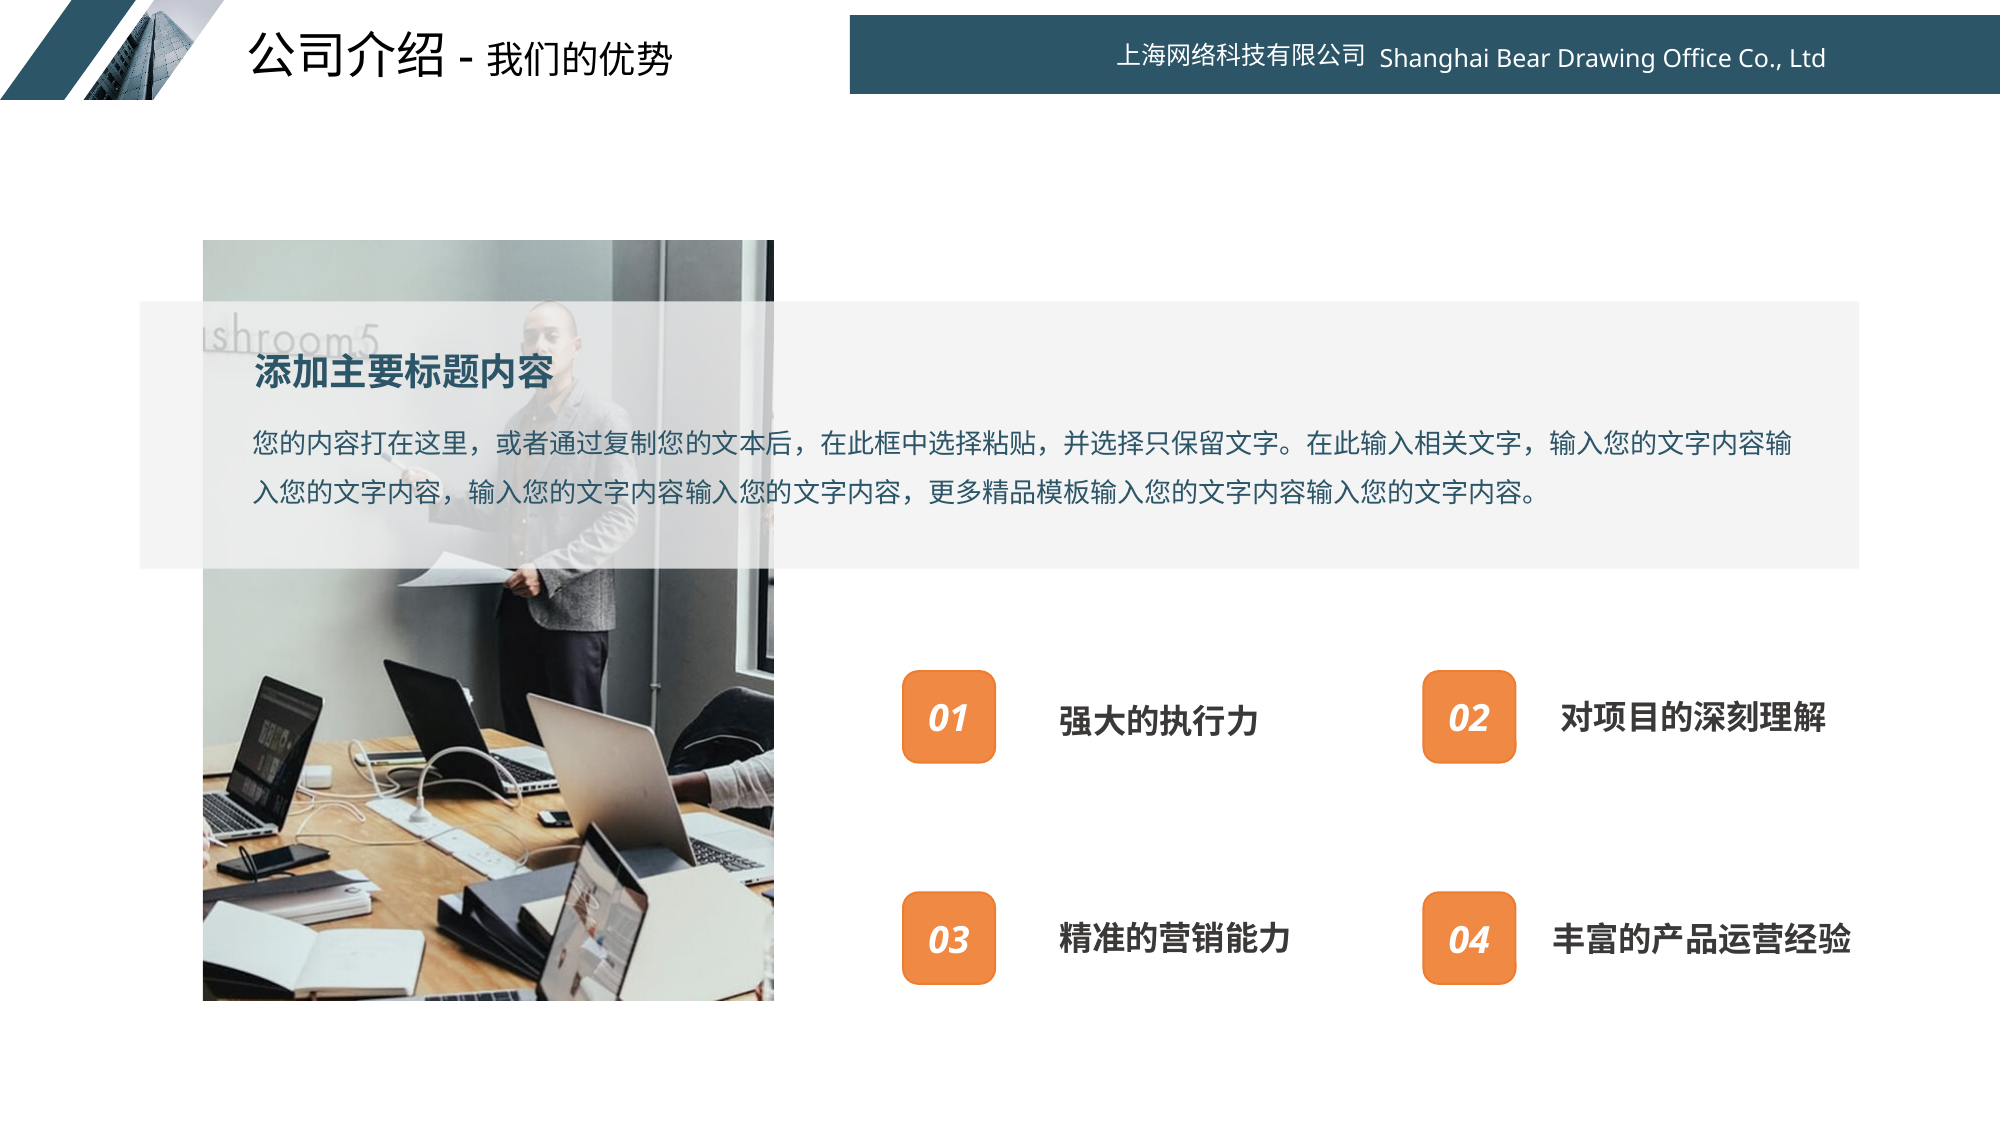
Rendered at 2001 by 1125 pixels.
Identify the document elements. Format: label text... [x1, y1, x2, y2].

text_box 精准的营销能力 [997, 916, 1356, 957]
text_box [202, 569, 775, 1001]
text_box 丰富的产品运营经验 [1517, 918, 1923, 958]
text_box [0, 0, 900, 100]
text_box [139, 301, 1860, 569]
text_box 添加主要标题内容 [212, 339, 597, 394]
text_box 02 [1422, 670, 1517, 764]
text_box 对项目的深刻理解 [1517, 696, 1905, 737]
text_box 04 [1422, 891, 1517, 985]
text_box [900, 15, 2000, 94]
text_box 您的内容打在这里，或者通过复制您的文本后，在此框中选择粘贴，并选择只保留文字。在此输入相关文字，输入您的文字内容输入您的文字内容，输入您的文字内容输入您的文字内容，更多精品模板输入您的文字内容输入您的文字内容。 [230, 399, 1825, 520]
text_box [202, 240, 775, 301]
text_box 03 [902, 891, 997, 985]
text_box 01 [902, 670, 997, 764]
text_box 强大的执行力 [997, 700, 1352, 741]
